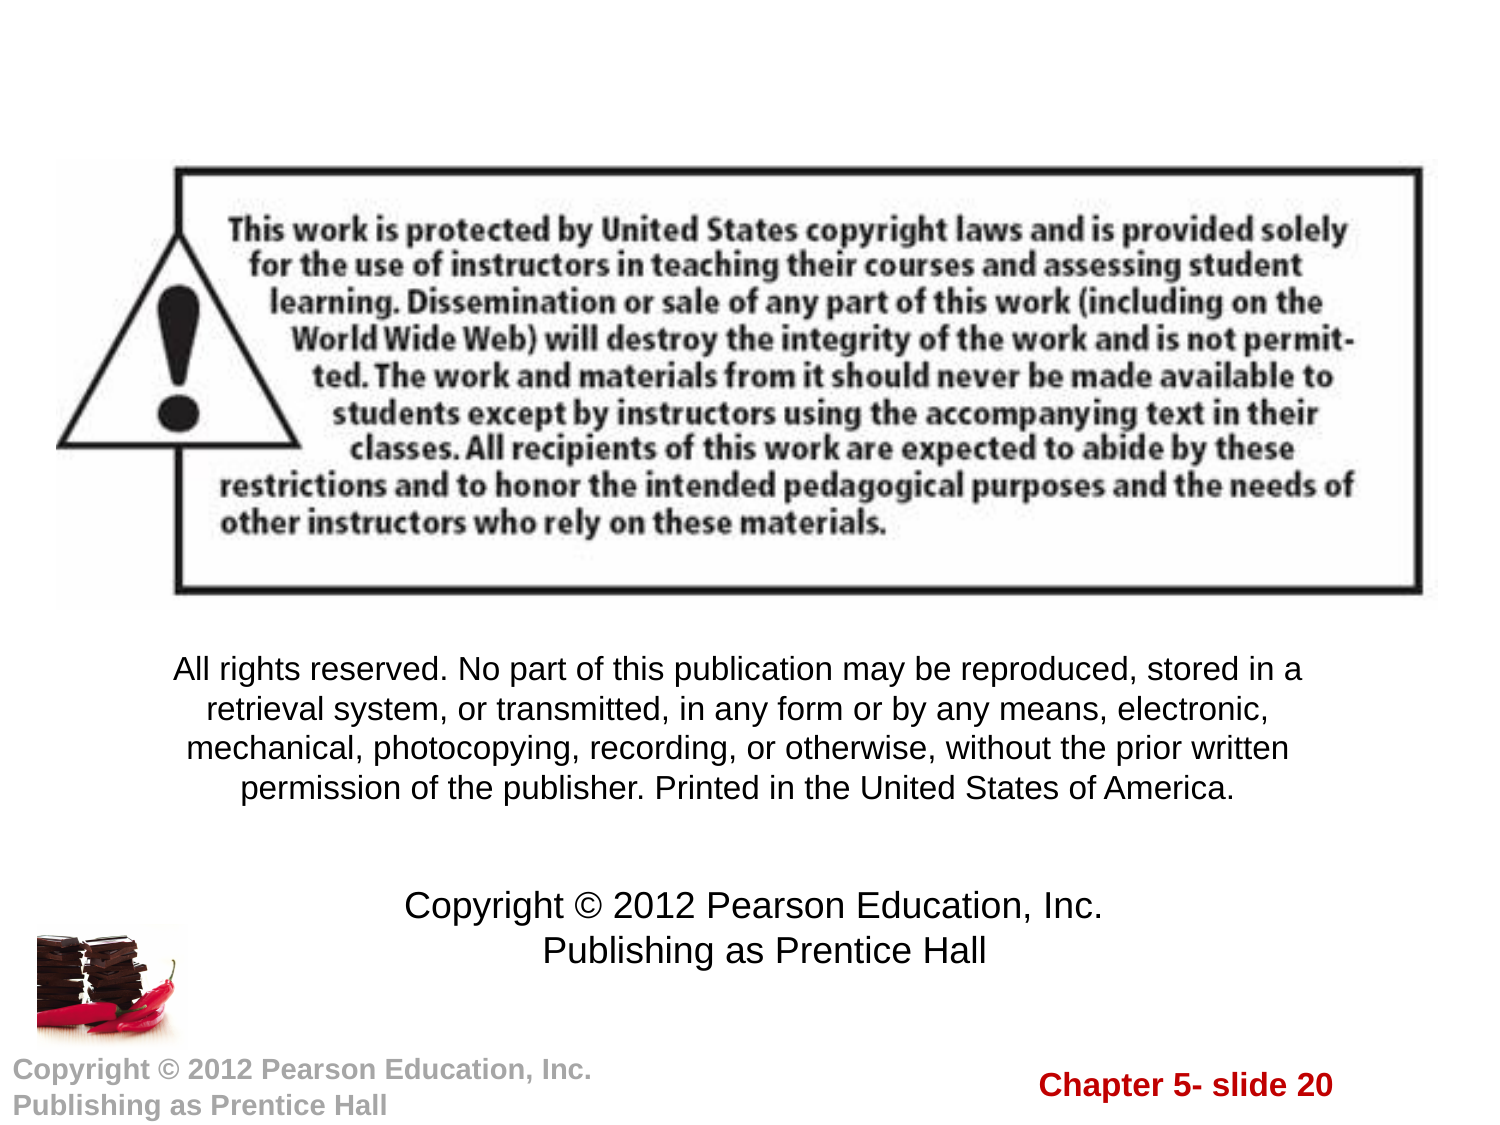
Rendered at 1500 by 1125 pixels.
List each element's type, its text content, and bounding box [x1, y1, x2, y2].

picture [37, 924, 188, 1050]
picture [55, 159, 1439, 611]
text_box All rights reserved. No part of this publication may be reproduced, stored in a retrieval system, or transmitted, in any form or by any means, electronic, mechanical, photocopying, recording, or otherwise, without the prior written permission of the publisher. Printed in the United States of America. [116, 639, 1362, 814]
text_box Copyright © 2012 Pearson Education, Inc. Publishing as Prentice Hall [121, 873, 1409, 979]
